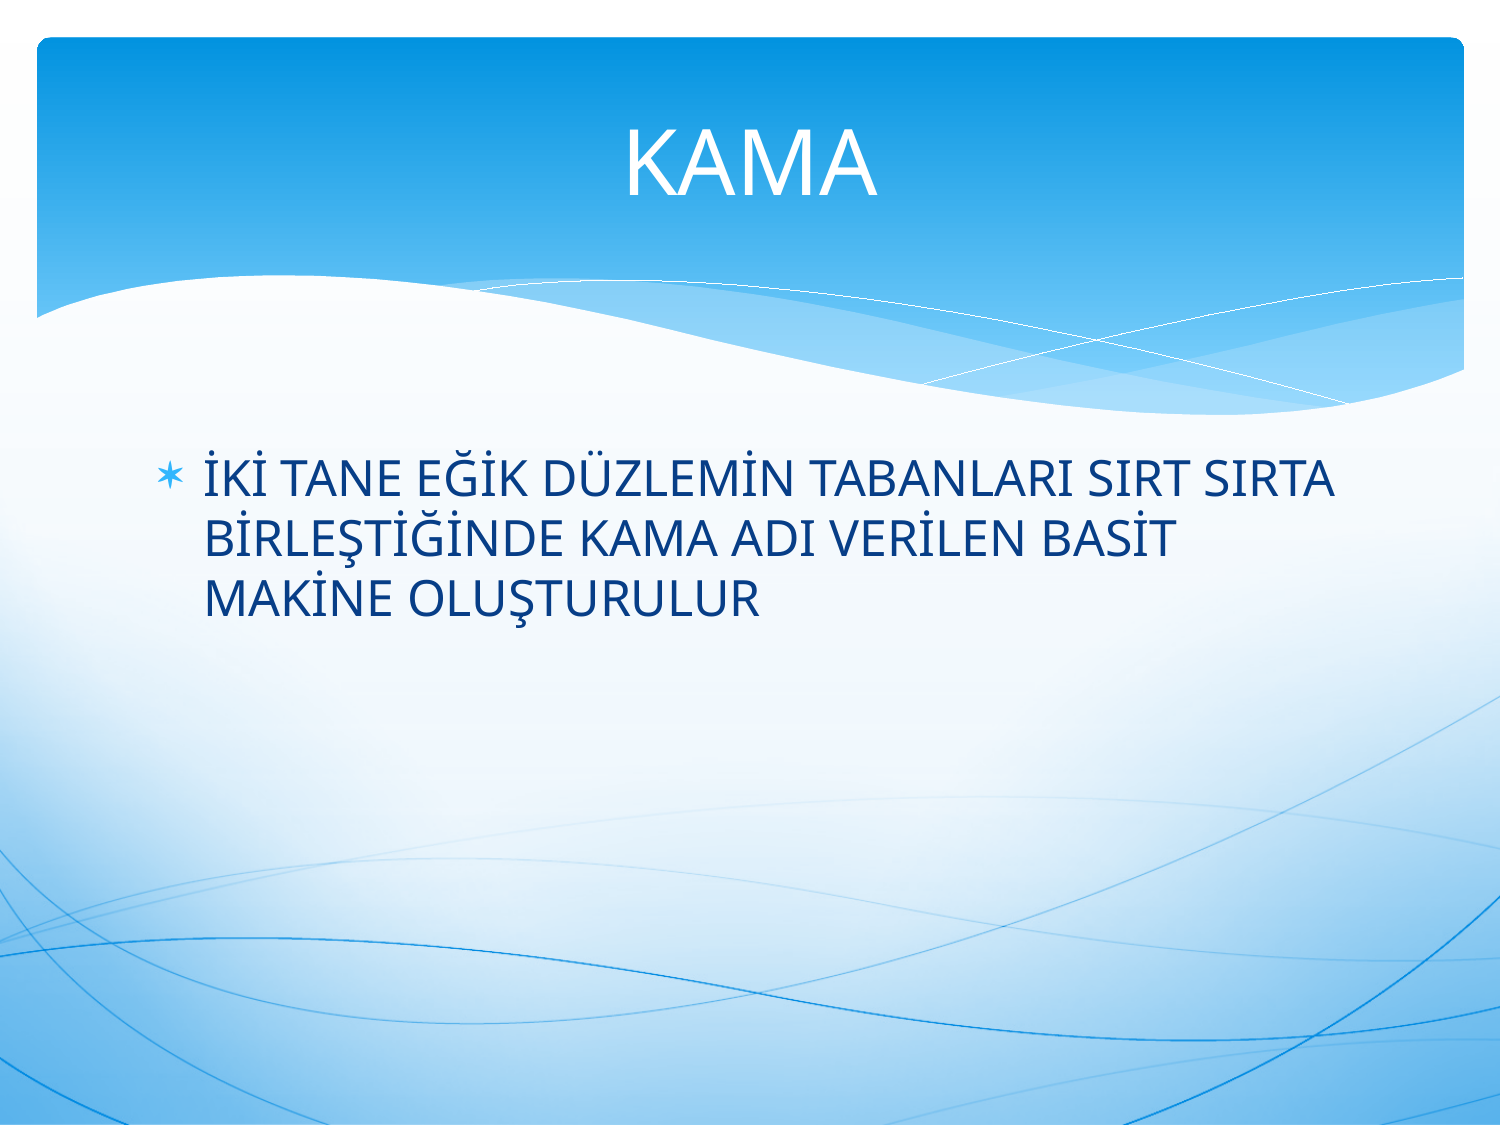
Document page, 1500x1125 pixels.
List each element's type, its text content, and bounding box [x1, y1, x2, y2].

list İKİ TANE EĞİK DÜZLEMİN TABANLARI SIRT SIRTA BİRLEŞTİĞİNDE KAMA ADI VERİLEN BASİT MAKİNE OLUŞTURULUR [143, 438, 1359, 1005]
title KAMA [75, 55, 1425, 261]
